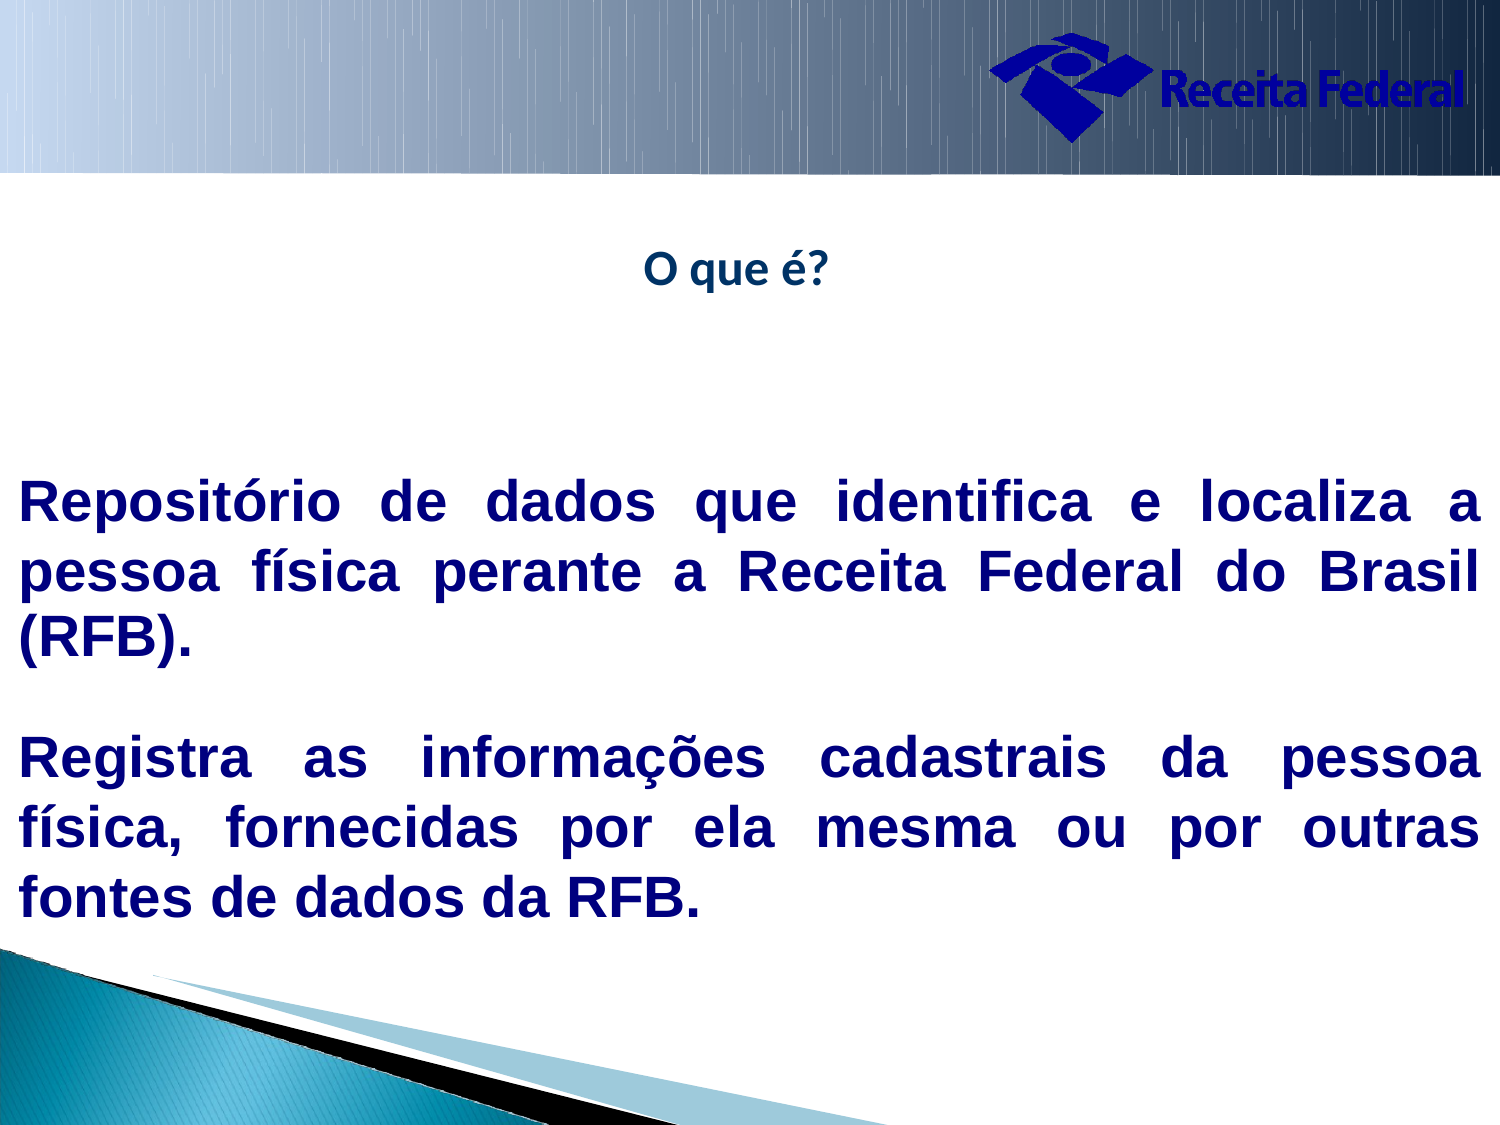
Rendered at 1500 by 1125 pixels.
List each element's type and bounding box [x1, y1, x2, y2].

text_box [1446, 471, 1492, 534]
text_box [974, 541, 1195, 604]
text_box [248, 541, 654, 604]
text_box [0, 947, 888, 1125]
text_box [483, 471, 809, 534]
text_box [817, 727, 1119, 790]
text_box [1054, 797, 1139, 860]
text_box [1213, 541, 1298, 604]
text_box [0, 0, 1500, 176]
text_box [813, 797, 1028, 860]
text_box [1157, 727, 1492, 790]
text_box [1166, 797, 1274, 860]
text_box [735, 541, 957, 604]
text_box [16, 727, 263, 790]
text_box [377, 471, 459, 534]
text_box [16, 471, 354, 534]
text_box [1316, 541, 1492, 604]
text_box [833, 471, 1103, 534]
text_box [16, 867, 712, 930]
text_box [301, 727, 380, 790]
text_box [16, 541, 231, 674]
text_box [671, 541, 718, 604]
text_box [557, 797, 665, 860]
text_box [418, 727, 779, 790]
text_box [1300, 797, 1492, 860]
text_box [641, 243, 869, 306]
text_box [691, 797, 786, 860]
text_box [16, 797, 530, 860]
text_box [1127, 471, 1421, 534]
